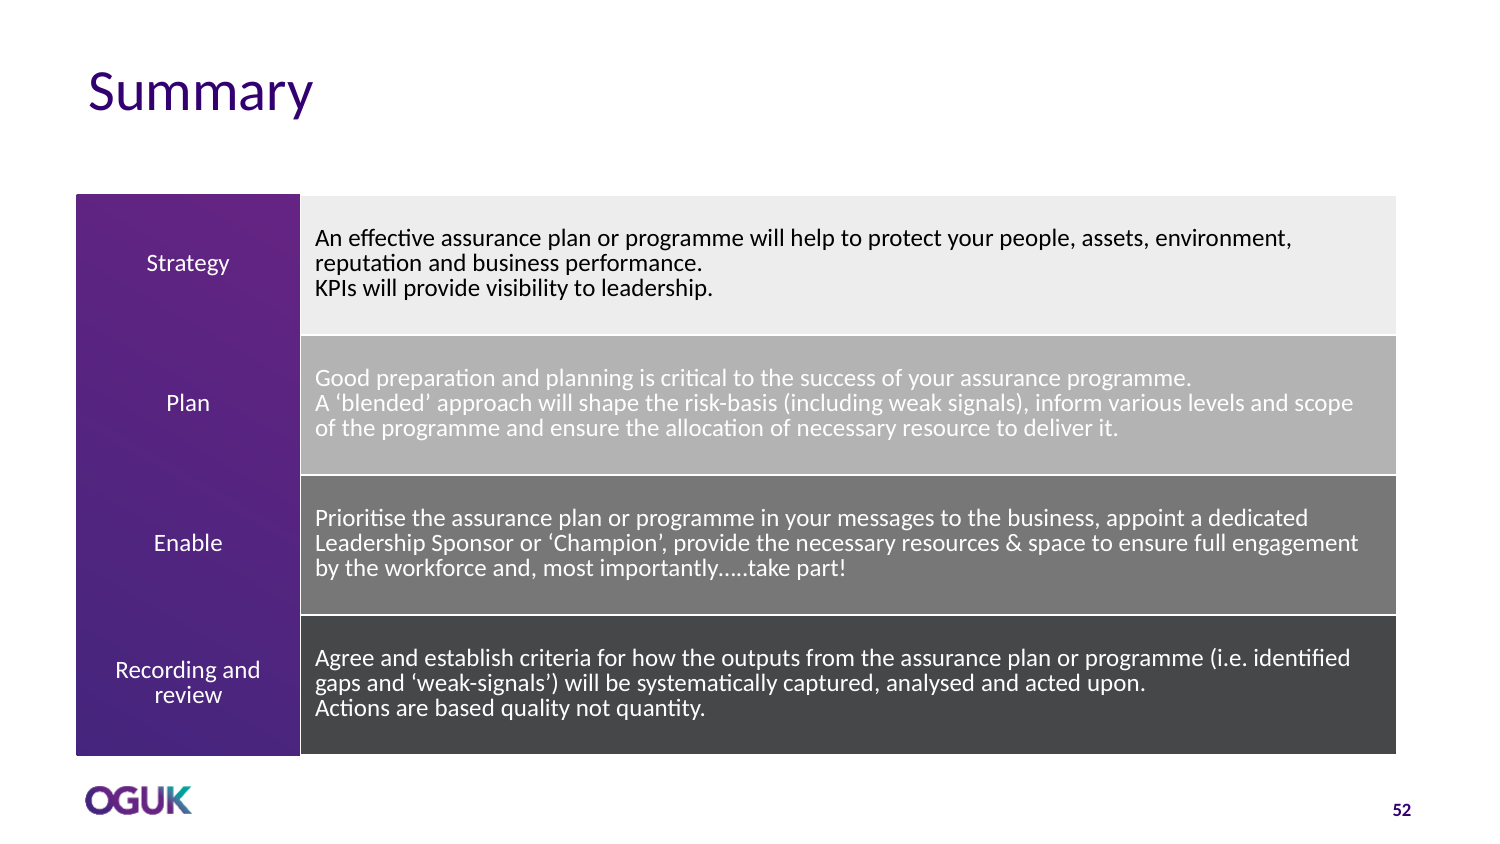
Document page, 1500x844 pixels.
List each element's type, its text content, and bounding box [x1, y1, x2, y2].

table_cell Plan [77, 335, 300, 475]
slide_number 52 [1352, 800, 1412, 818]
table_header Strategy [77, 195, 300, 335]
table_header An effective assurance plan or programme will help to protect your people, assets, environment, reputation and business performance. KPIs will provide visibility to leadership. [301, 196, 1396, 334]
picture [76, 778, 200, 822]
table_cell Recording and review [77, 615, 300, 755]
table_cell Good preparation and planning is critical to the success of your assurance programme. A ‘blended’ approach will shape the risk-basis (including weak signals), inform various levels and scope of the programme and ensure the allocation of necessary resource to deliver it. [301, 336, 1396, 474]
table_cell Prioritise the assurance plan or programme in your messages to the business, appoint a dedicated Leadership Sponsor or ‘Champion’, provide the necessary resources & space to ensure full engagement by the workforce and, most importantly…..take part! [301, 476, 1396, 614]
table_cell Agree and establish criteria for how the outputs from the assurance plan or programme (i.e. identified gaps and ‘weak-signals’) will be systematically captured, analysed and acted upon. Actions are based quality not quantity. [301, 616, 1396, 754]
table_cell Enable [77, 475, 300, 615]
title Summary [88, 38, 1412, 145]
